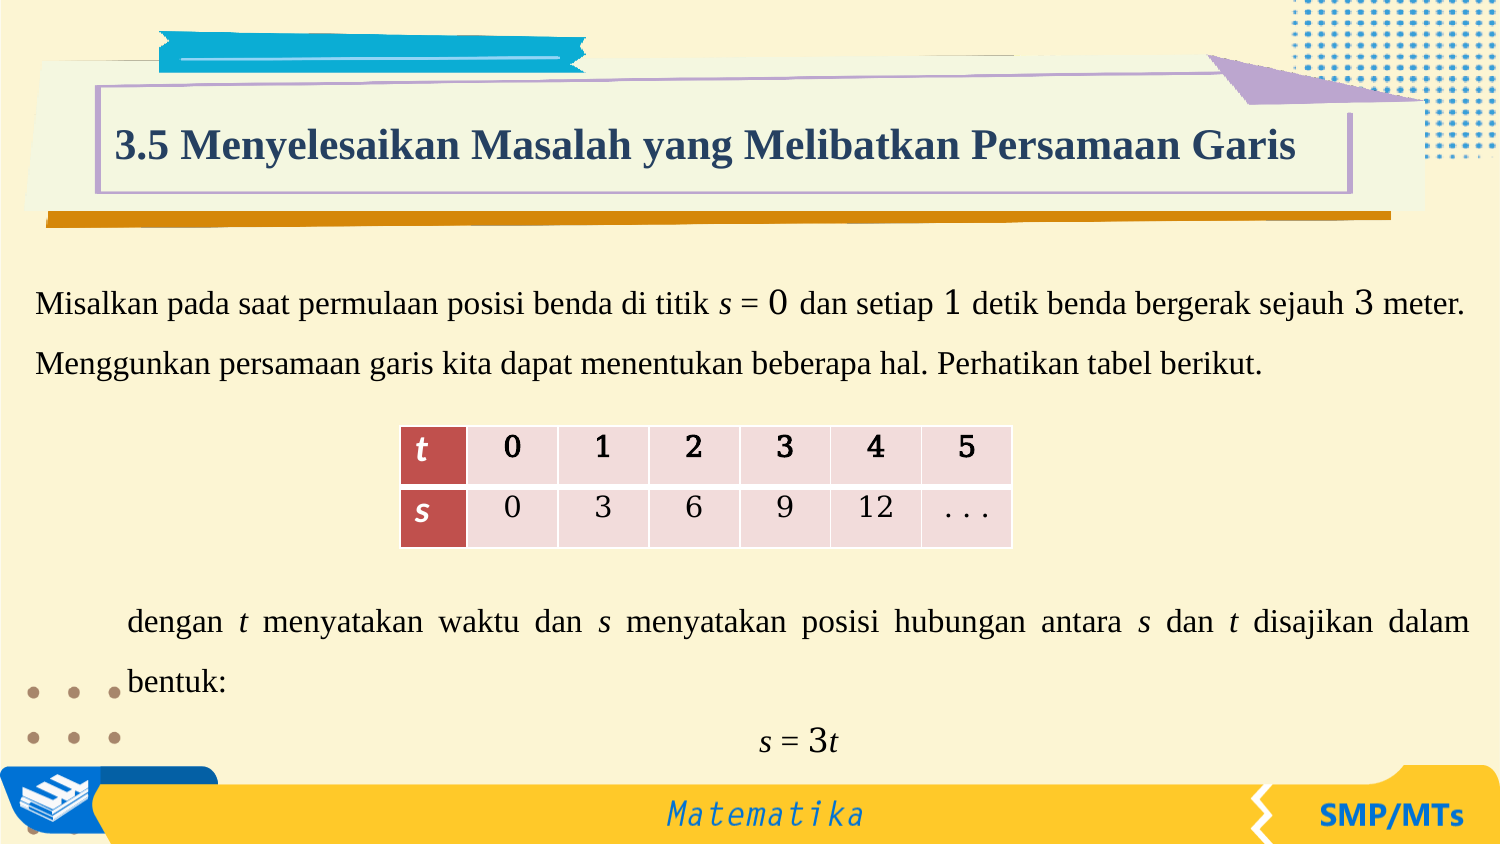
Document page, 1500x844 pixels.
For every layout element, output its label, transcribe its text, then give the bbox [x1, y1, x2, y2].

table_cell s [401, 490, 466, 547]
picture [0, 0, 1500, 844]
table_cell 3 [559, 490, 648, 547]
text_box dengan t menyatakan waktu dan s menyatakan posisi hubungan antara s dan t disajikan dalam bentuk: s = 3t [112, 571, 1485, 767]
table_header 5 [922, 427, 1011, 484]
table_cell 12 [831, 490, 921, 547]
table_cell . . . [922, 490, 1011, 547]
table_header 0 [468, 427, 557, 484]
table_cell 9 [741, 490, 830, 547]
table_header 1 [559, 427, 648, 484]
table_header 4 [831, 427, 921, 484]
text_box Misalkan pada saat permulaan posisi benda di titik s = 0 dan setiap 1 detik benda bergerak sejauh 3 meter. Menggunkan persamaan garis kita dapat menentukan beberapa hal. Perhatikan tabel berikut. [20, 254, 1480, 389]
table_cell 0 [468, 490, 557, 547]
table_cell 6 [650, 490, 739, 547]
table_header t [401, 427, 466, 484]
table_header 2 [650, 427, 739, 484]
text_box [24, 31, 1426, 255]
table_header 3 [741, 427, 830, 484]
